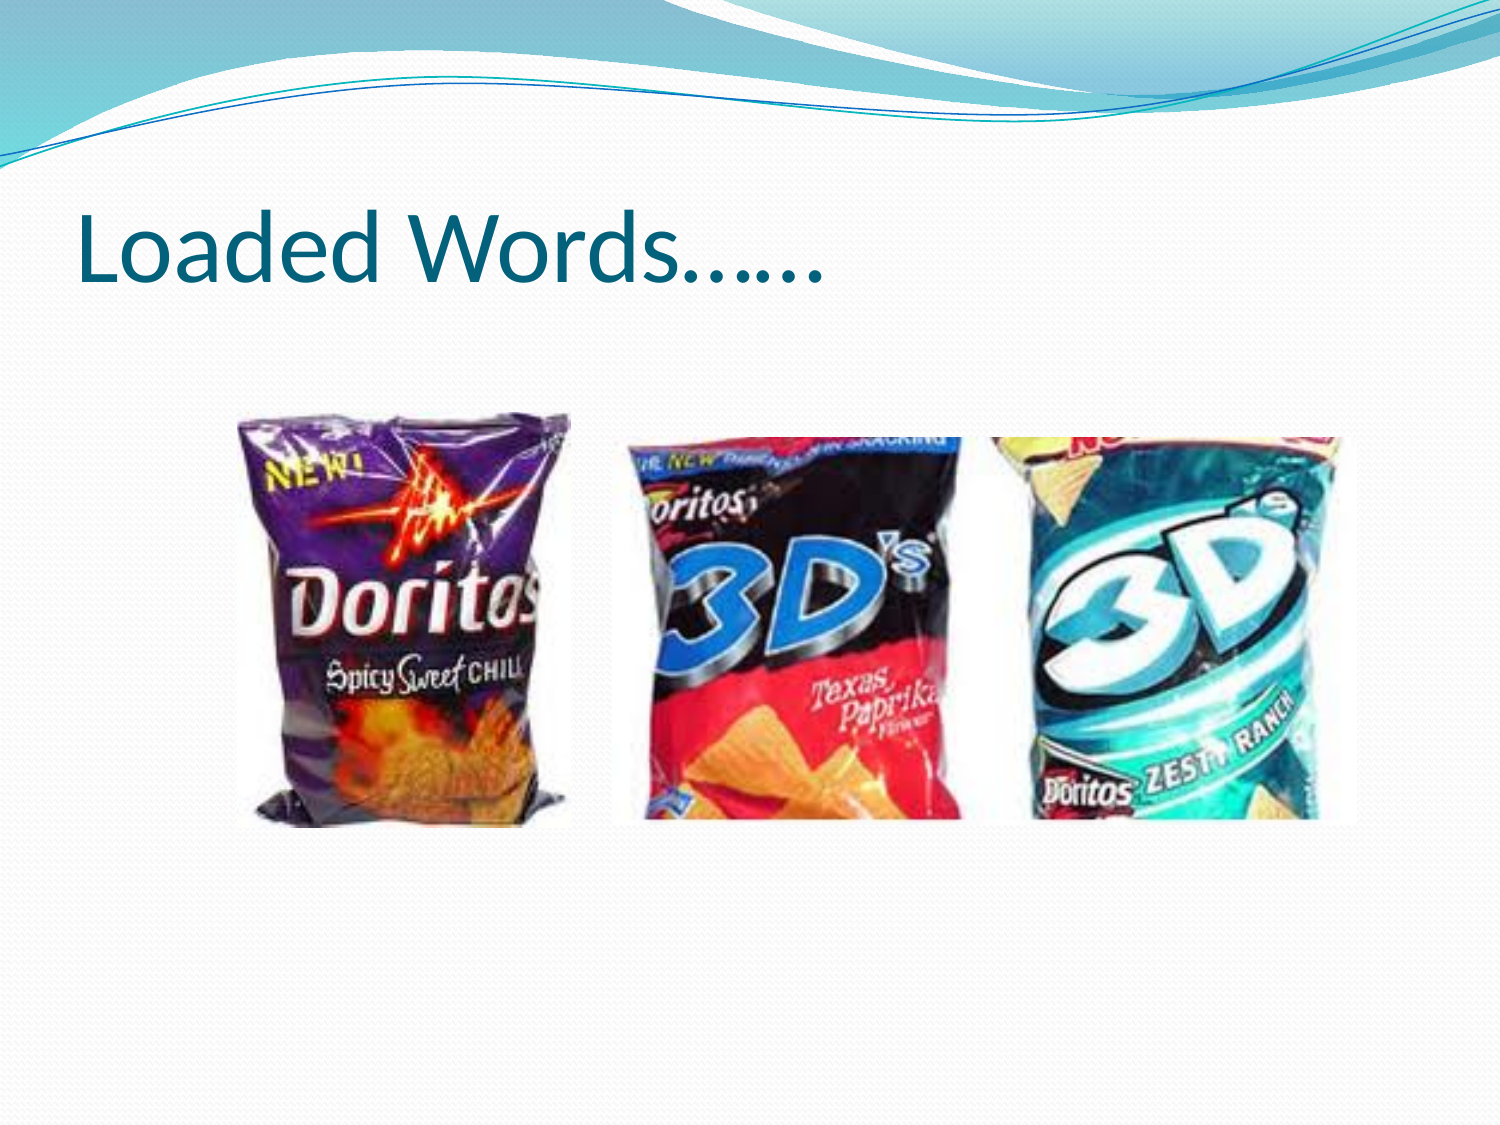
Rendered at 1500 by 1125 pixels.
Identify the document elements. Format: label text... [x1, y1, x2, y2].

picture [612, 437, 1357, 826]
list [237, 412, 571, 829]
title Loaded Words…… [75, 115, 1425, 303]
